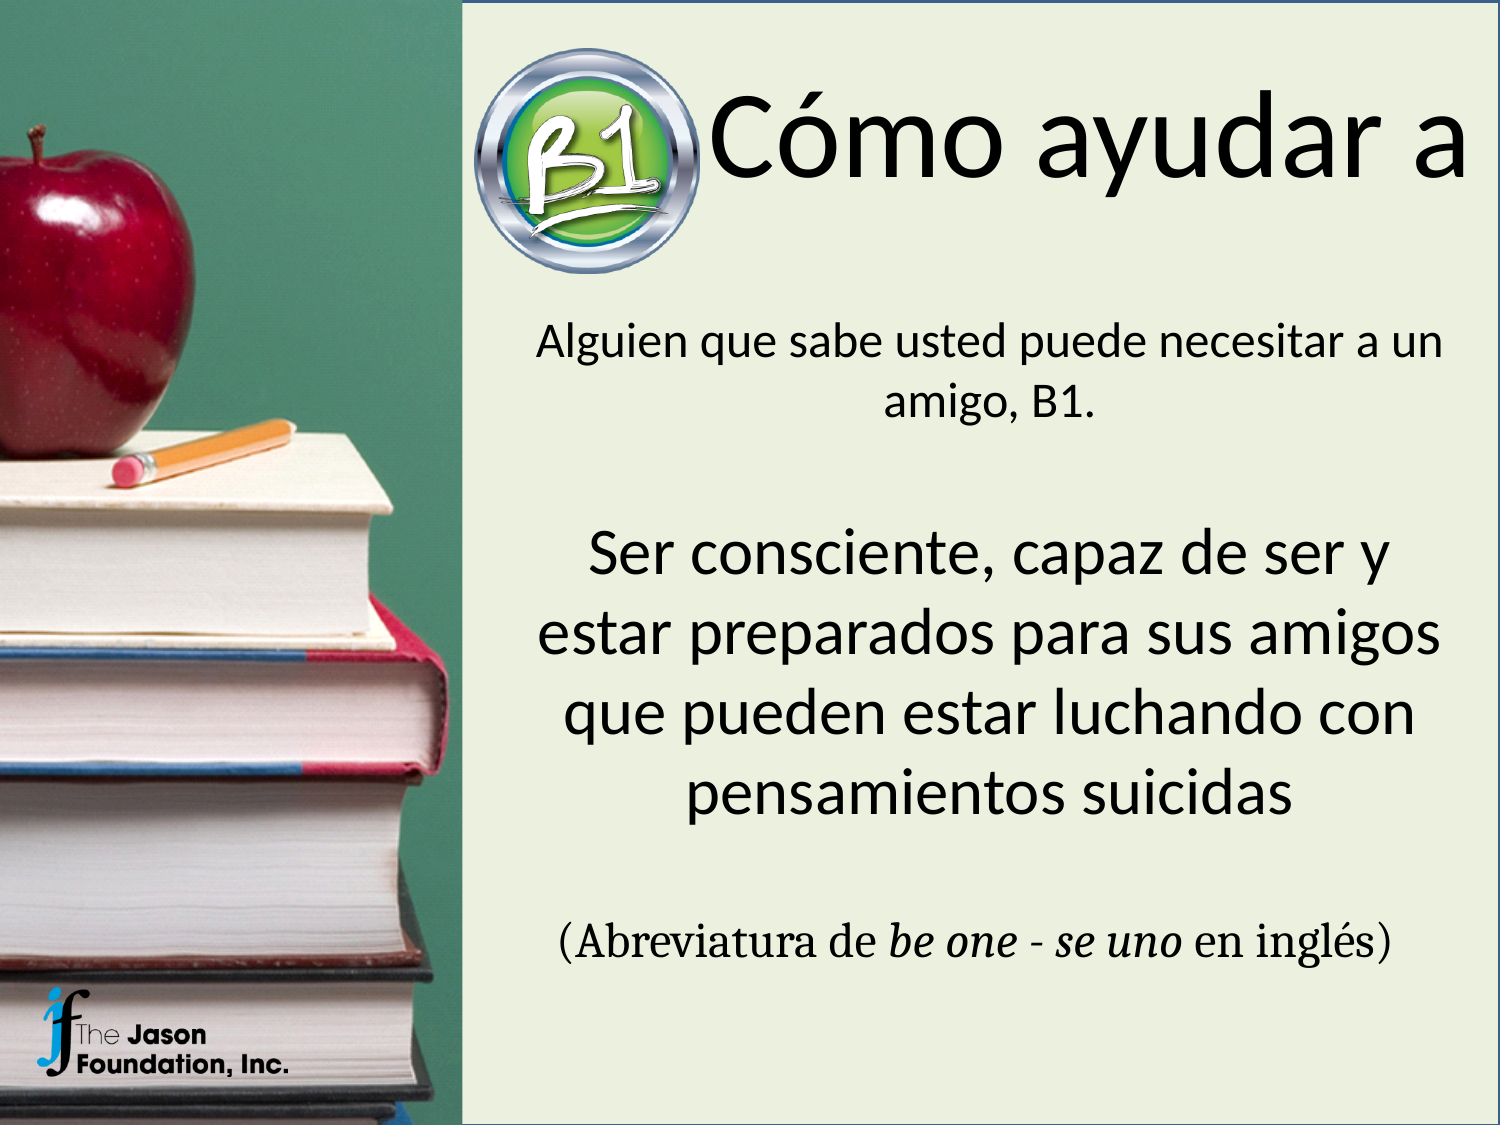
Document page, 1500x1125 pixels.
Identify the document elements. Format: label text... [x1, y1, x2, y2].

list Alguien que sabe usted puede necesitar a un amigo, B1. Ser consciente, capaz de ser y estar preparados para sus amigos que pueden estar luchando con pensamientos suicidas (Abreviatura de be one - se uno en inglés) [487, 262, 1463, 1050]
title Cómo ayudar a [466, 45, 1488, 233]
text_box [463, 0, 1500, 1125]
picture [474, 48, 701, 274]
picture [0, 0, 463, 1125]
